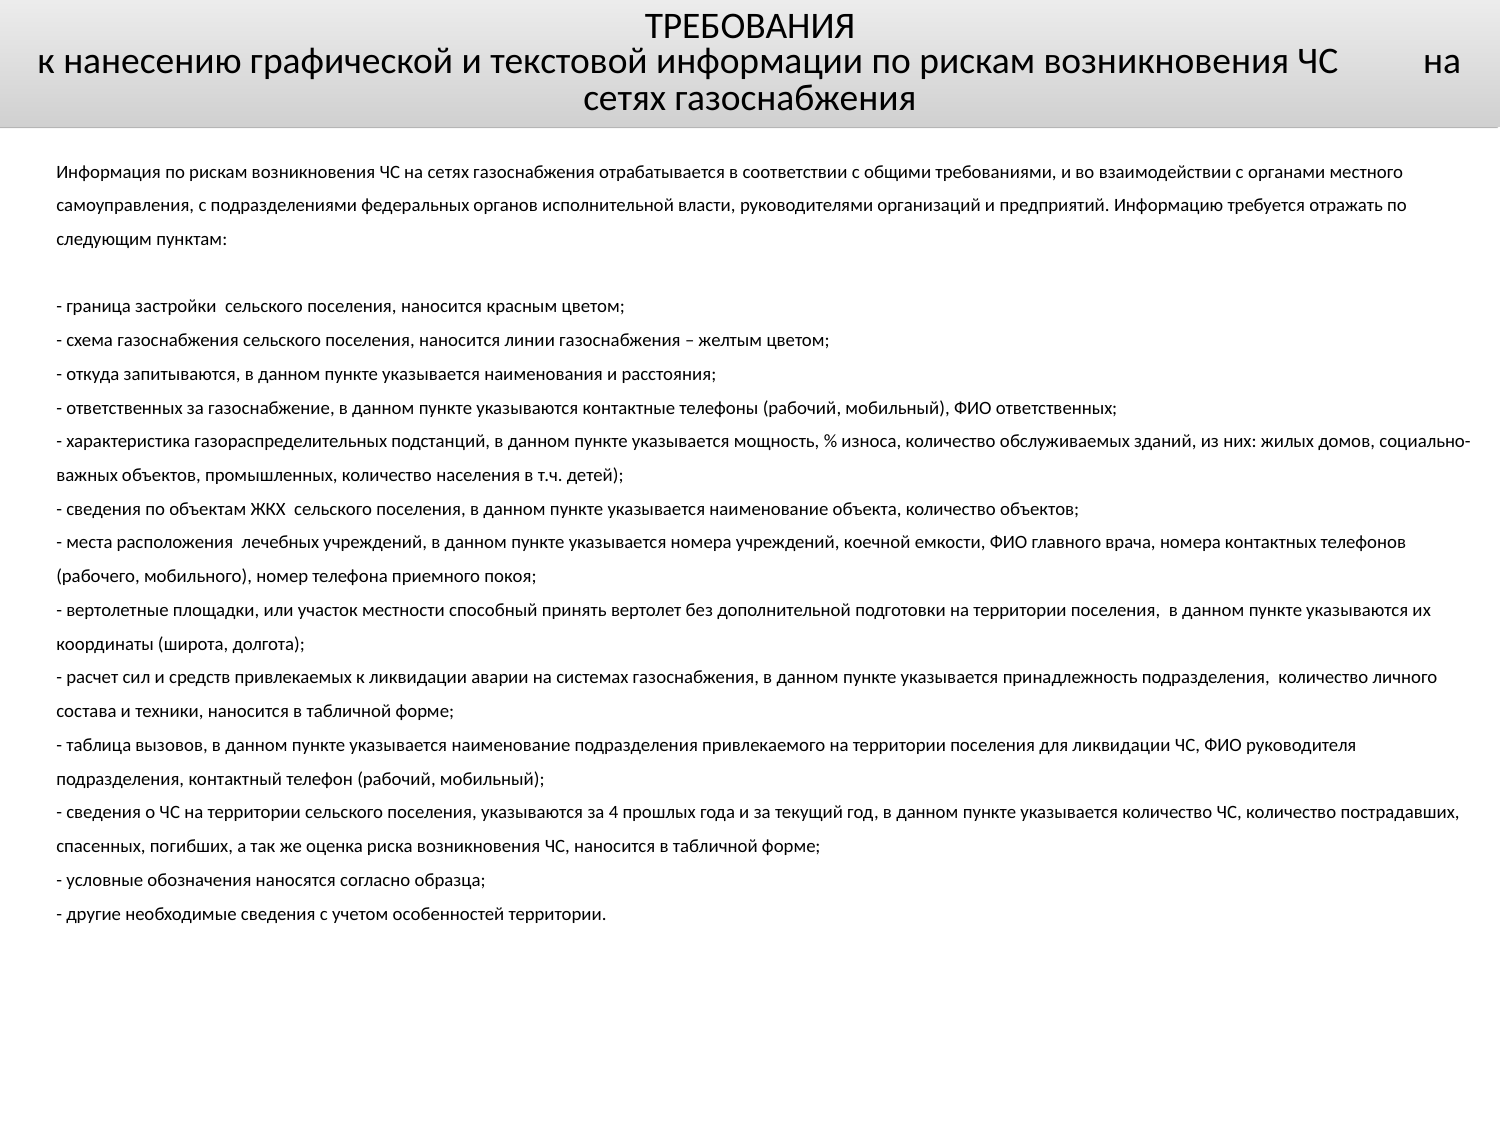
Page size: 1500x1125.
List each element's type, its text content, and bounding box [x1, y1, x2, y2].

text_box Информация по рискам возникновения ЧС на сетях газоснабжения отрабатывается в соответствии с общими требованиями, и во взаимодействии с органами местного самоуправления, с подразделениями федеральных органов исполнительной власти, руководителями организаций и предприятий. Информацию требуется отражать по следующим пунктам: - граница застройки сельского поселения, наносится красным цветом; - схема газоснабжения сельского поселения, наносится линии газоснабжения – желтым цветом; - откуда запитываются, в данном пункте указывается наименования и расстояния; - ответственных за газоснабжение, в данном пункте указываются контактные телефоны (рабочий, мобильный), ФИО ответственных; - характеристика газораспределительных подстанций, в данном пункте указывается мощность, % износа, количество обслуживаемых зданий, из них: жилых домов, социально-важных объектов, промышленных, количество населения в т.ч. детей); - сведения по объектам ЖКХ сельского поселения, в данном пункте указывается наименование объекта, количество объектов; - места расположения лечебных учреждений, в данном пункте указывается номера учреждений, коечной емкости, ФИО главного врача, номера контактных телефонов (рабочего, мобильного), номер телефона приемного покоя; - вертолетные площадки, или участок местности способный принять вертолет без дополнительной подготовки на территории поселения, в данном пункте указываются их координаты (широта, долгота); - расчет сил и средств привлекаемых к ликвидации аварии на системах газоснабжения, в данном пункте указывается принадлежность подразделения, количество личного состава и техники, наносится в табличной форме; - таблица вызовов, в данном пункте указывается наименование подразделения привлекаемого на территории поселения для ликвидации ЧС, ФИО руководителя подразделения, контактный телефон (рабочий, мобильный); - сведения о ЧС на территории сельского поселения, указываются за 4 прошлых года и за текущий год, в данном пункте указывается количество ЧС, количество пострадавших, спасенных, погибших, а так же оценка риска возникновения ЧС, наносится в табличной форме; - условные обозначения наносятся согласно образца; - другие необходимые сведения с учетом особенностей территории. [41, 140, 1500, 932]
text_box ТРЕБОВАНИЯ к нанесению графической и текстовой информации по рискам возникновения ЧС на сетях газоснабжения [0, 0, 1500, 127]
